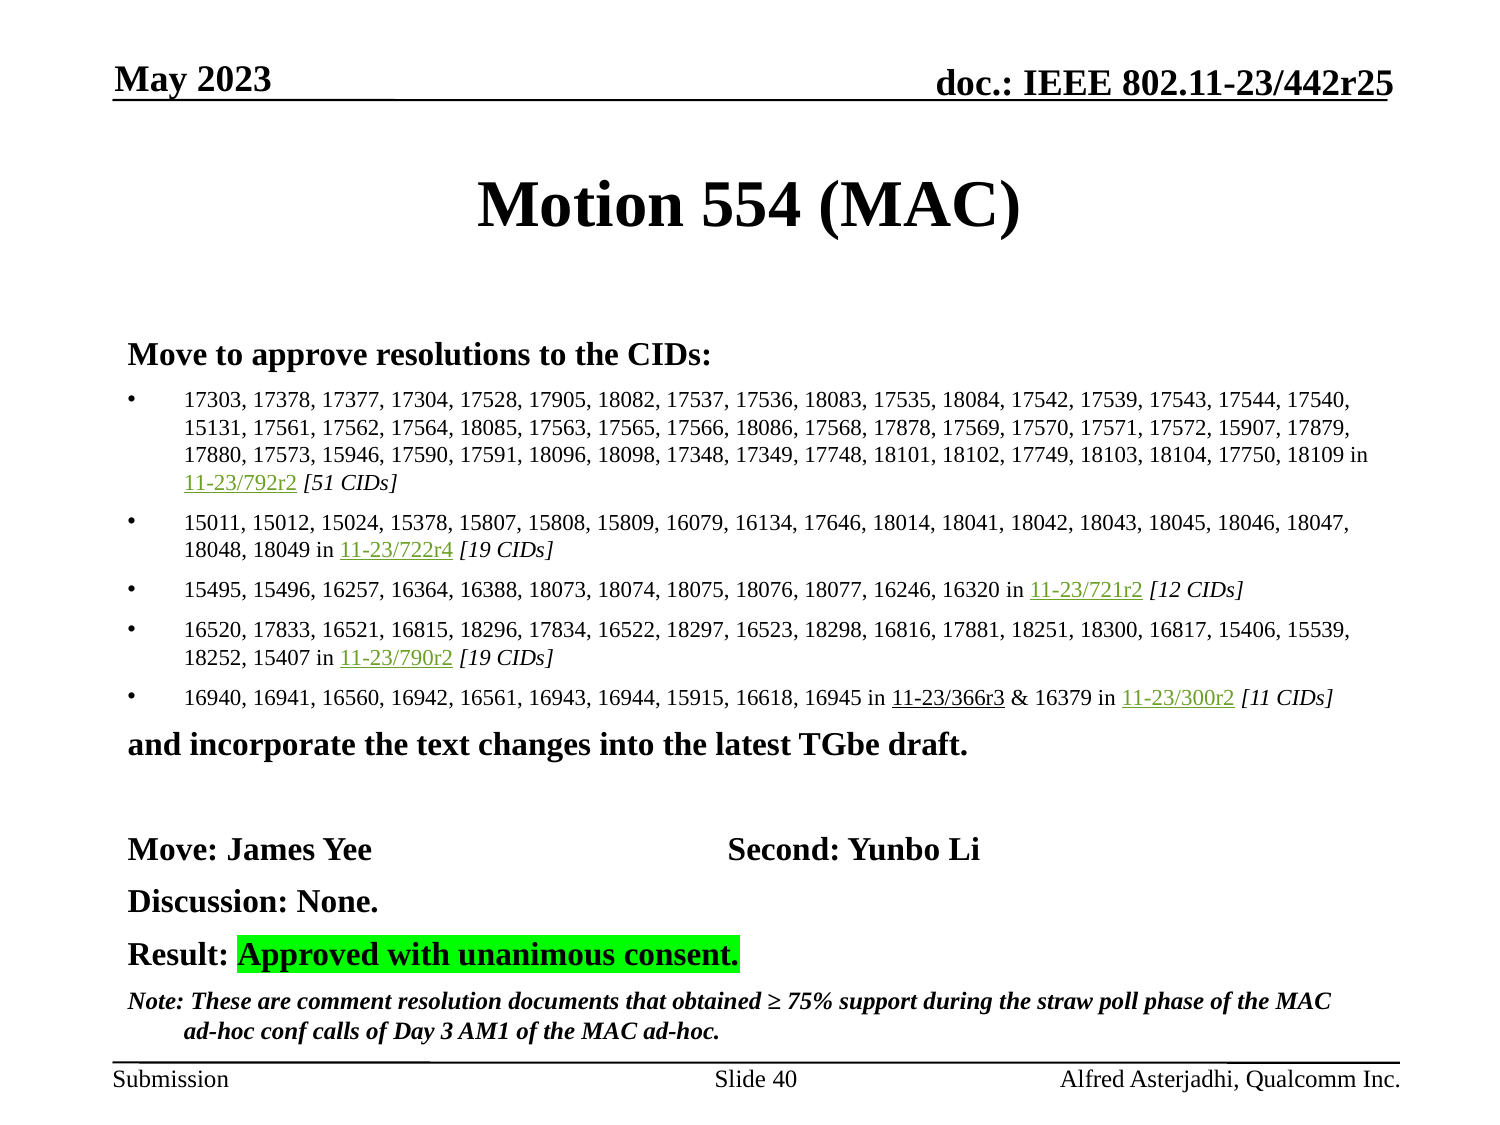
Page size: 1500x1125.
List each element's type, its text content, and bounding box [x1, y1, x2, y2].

list Move to approve resolutions to the CIDs: 17303, 17378, 17377, 17304, 17528, 17905, 18082, 17537, 17536, 18083, 17535, 18084, 17542, 17539, 17543, 17544, 17540, 15131, 17561, 17562, 17564, 18085, 17563, 17565, 17566, 18086, 17568, 17878, 17569, 17570, 17571, 17572, 15907, 17879, 17880, 17573, 15946, 17590, 17591, 18096, 18098, 17348, 17349, 17748, 18101, 18102, 17749, 18103, 18104, 17750, 18109 in 11-23/792r2 [51 CIDs] 15011, 15012, 15024, 15378, 15807, 15808, 15809, 16079, 16134, 17646, 18014, 18041, 18042, 18043, 18045, 18046, 18047, 18048, 18049 in 11-23/722r4 [19 CIDs] 15495, 15496, 16257, 16364, 16388, 18073, 18074, 18075, 18076, 18077, 16246, 16320 in 11-23/721r2 [12 CIDs] 16520, 17833, 16521, 16815, 18296, 17834, 16522, 18297, 16523, 18298, 16816, 17881, 18251, 18300, 16817, 15406, 15539, 18252, 15407 in 11-23/790r2 [19 CIDs] 16940, 16941, 16560, 16942, 16561, 16943, 16944, 15915, 16618, 16945 in 11-23/366r3 & 16379 in 11-23/300r2 [11 CIDs] and incorporate the text changes into the latest TGbe draft. Move: James Yee Second: Yunbo Li Discussion: None. Result: Approved with unanimous consent. Note: These are comment resolution documents that obtained ≥ 75% support during the straw poll phase of the MAC ad-hoc conf calls of Day 3 AM1 of the MAC ad-hoc. [112, 324, 1388, 1063]
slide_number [114, 54, 423, 100]
title Motion 554 (MAC) [112, 112, 1388, 288]
footer Alfred Asterjadhi, Qualcomm Inc. [878, 1061, 1402, 1093]
slide_number Slide 40 [712, 1061, 800, 1123]
